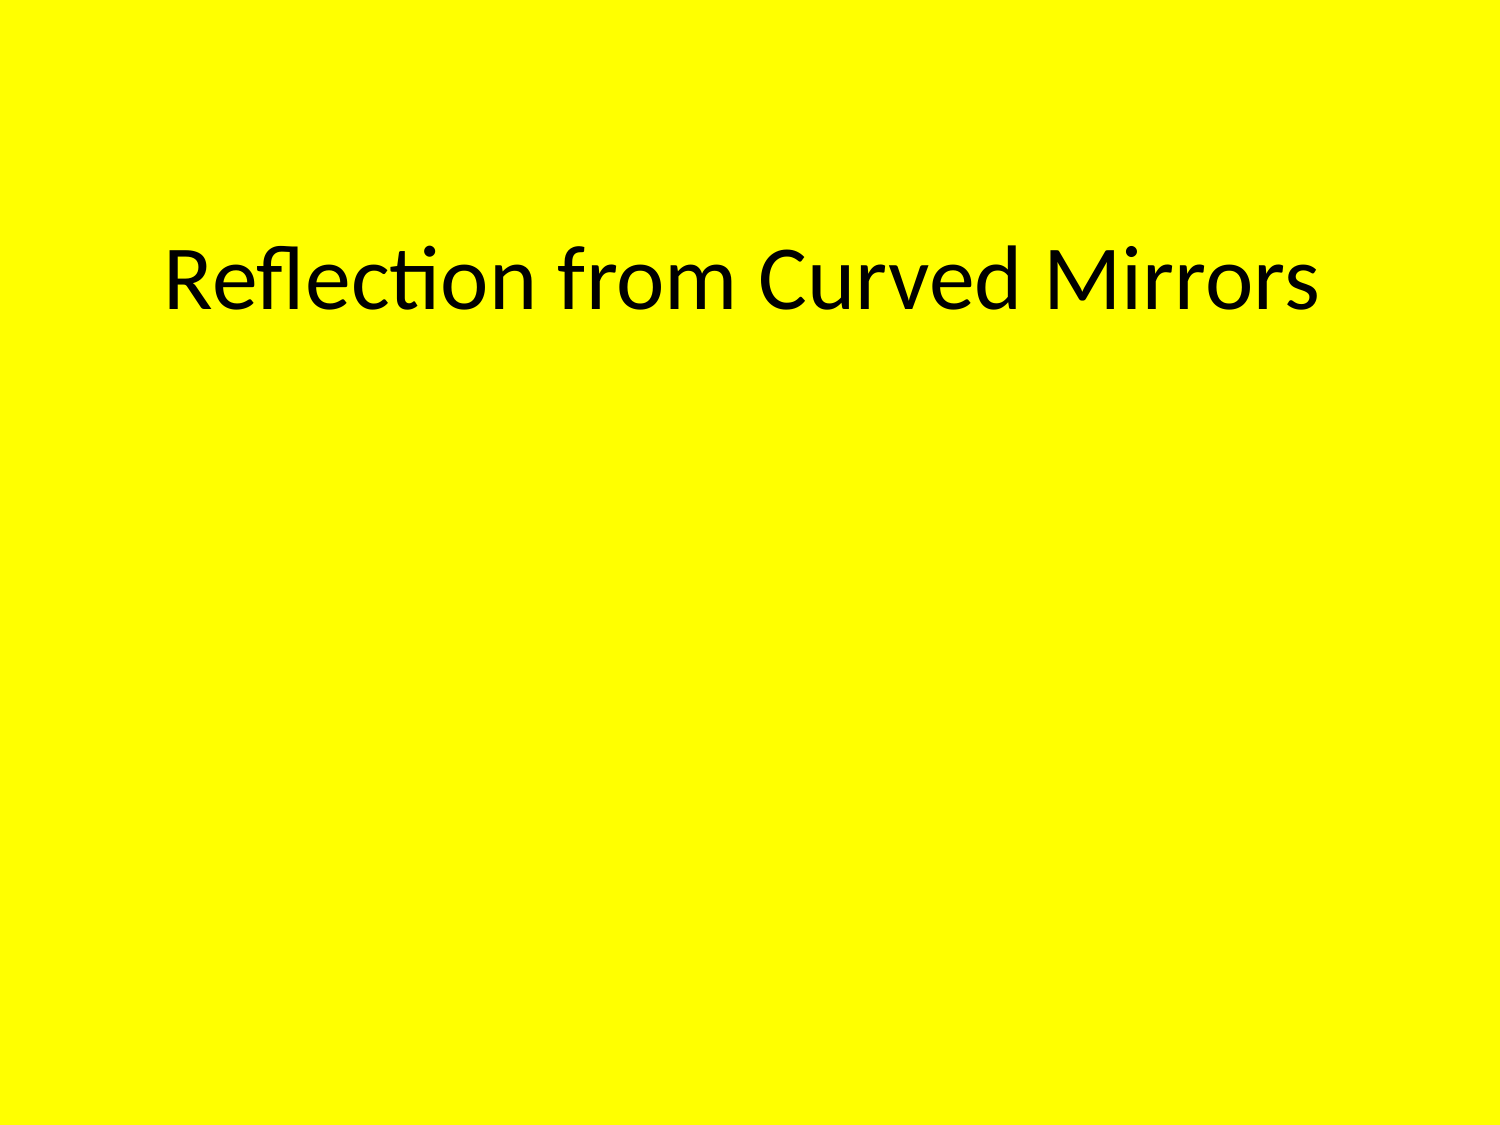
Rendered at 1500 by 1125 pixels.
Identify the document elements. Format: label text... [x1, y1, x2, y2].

title Reflection from Curved Mirrors [105, 152, 1381, 394]
